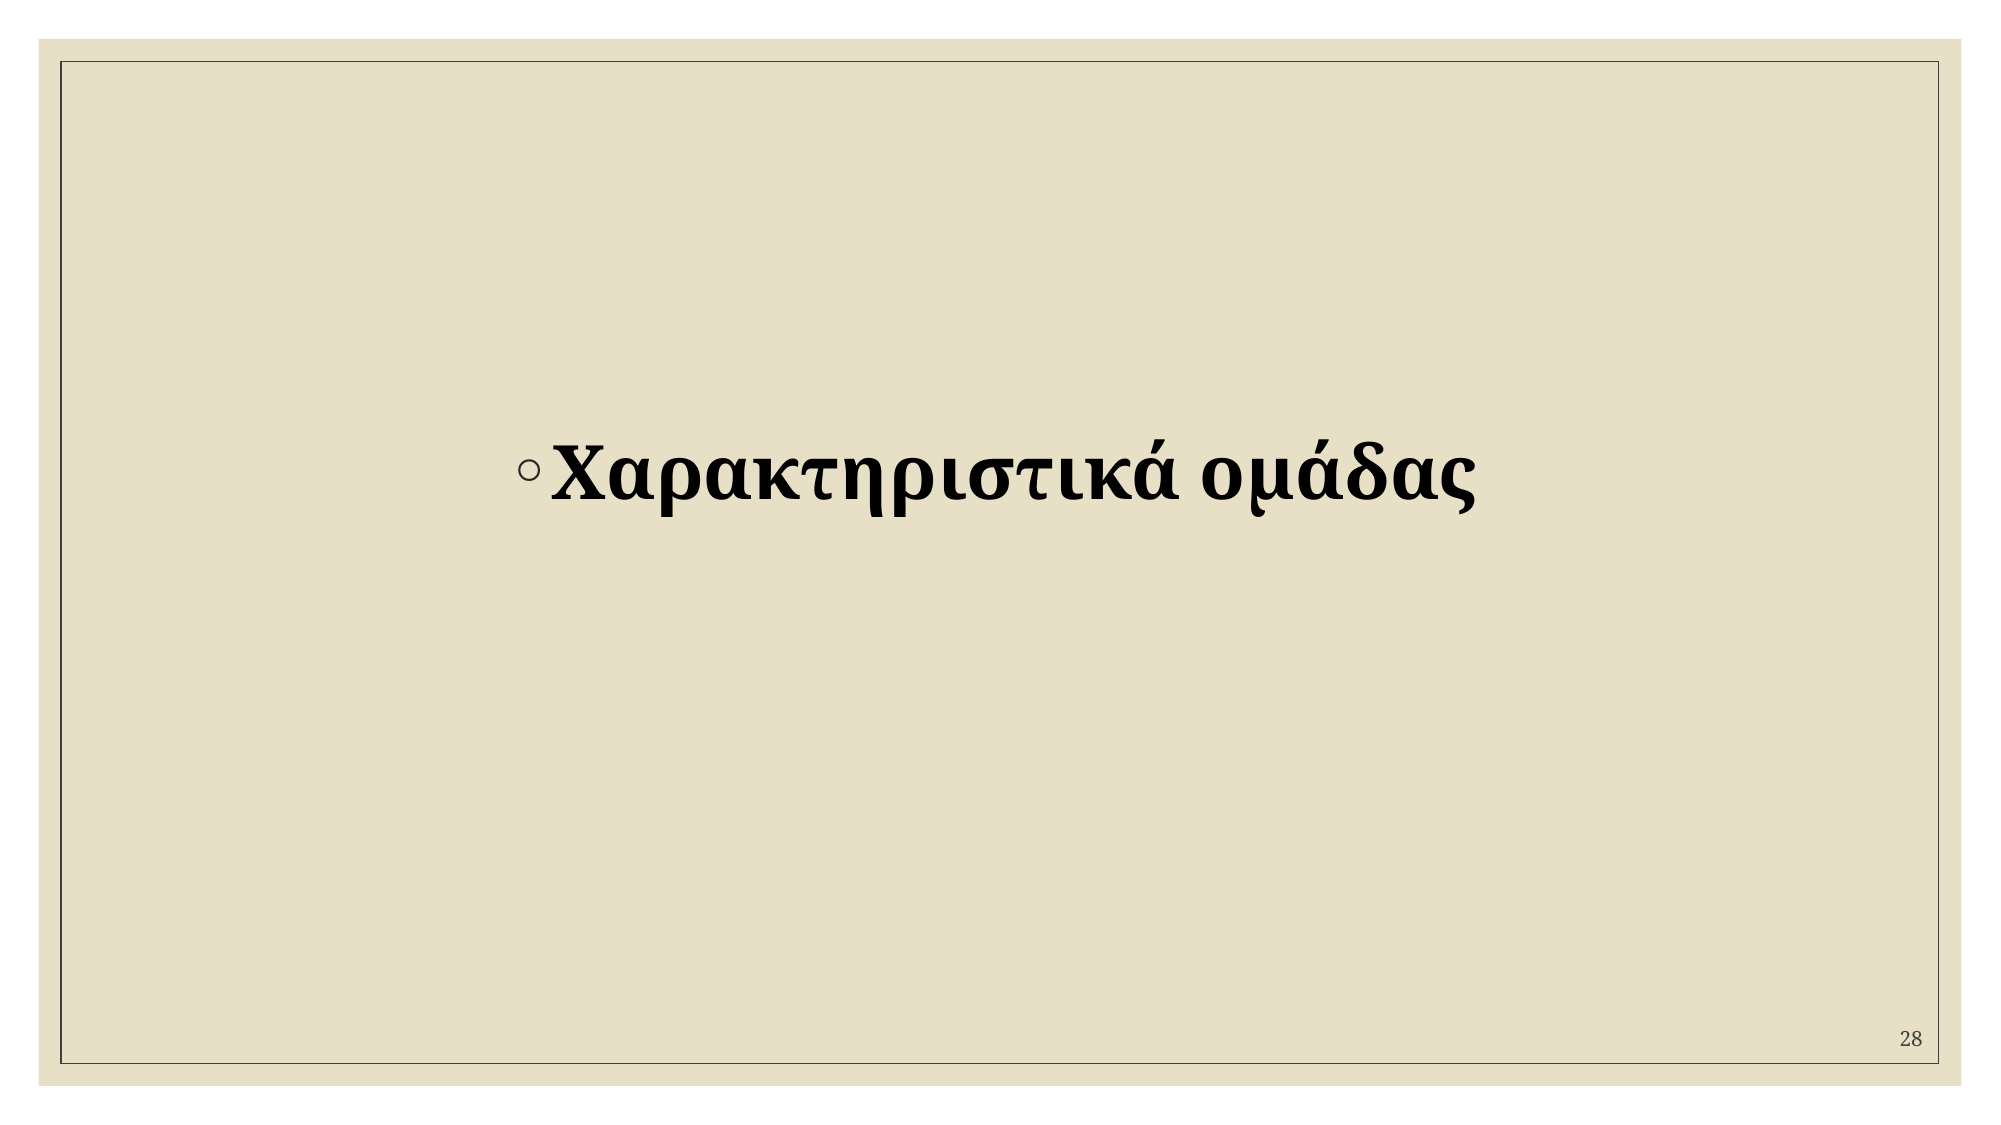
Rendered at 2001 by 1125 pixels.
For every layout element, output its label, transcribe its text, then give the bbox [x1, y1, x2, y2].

slide_number 28 [1697, 1019, 1938, 1062]
list Χαρακτηριστικά ομάδας [167, 199, 1818, 845]
